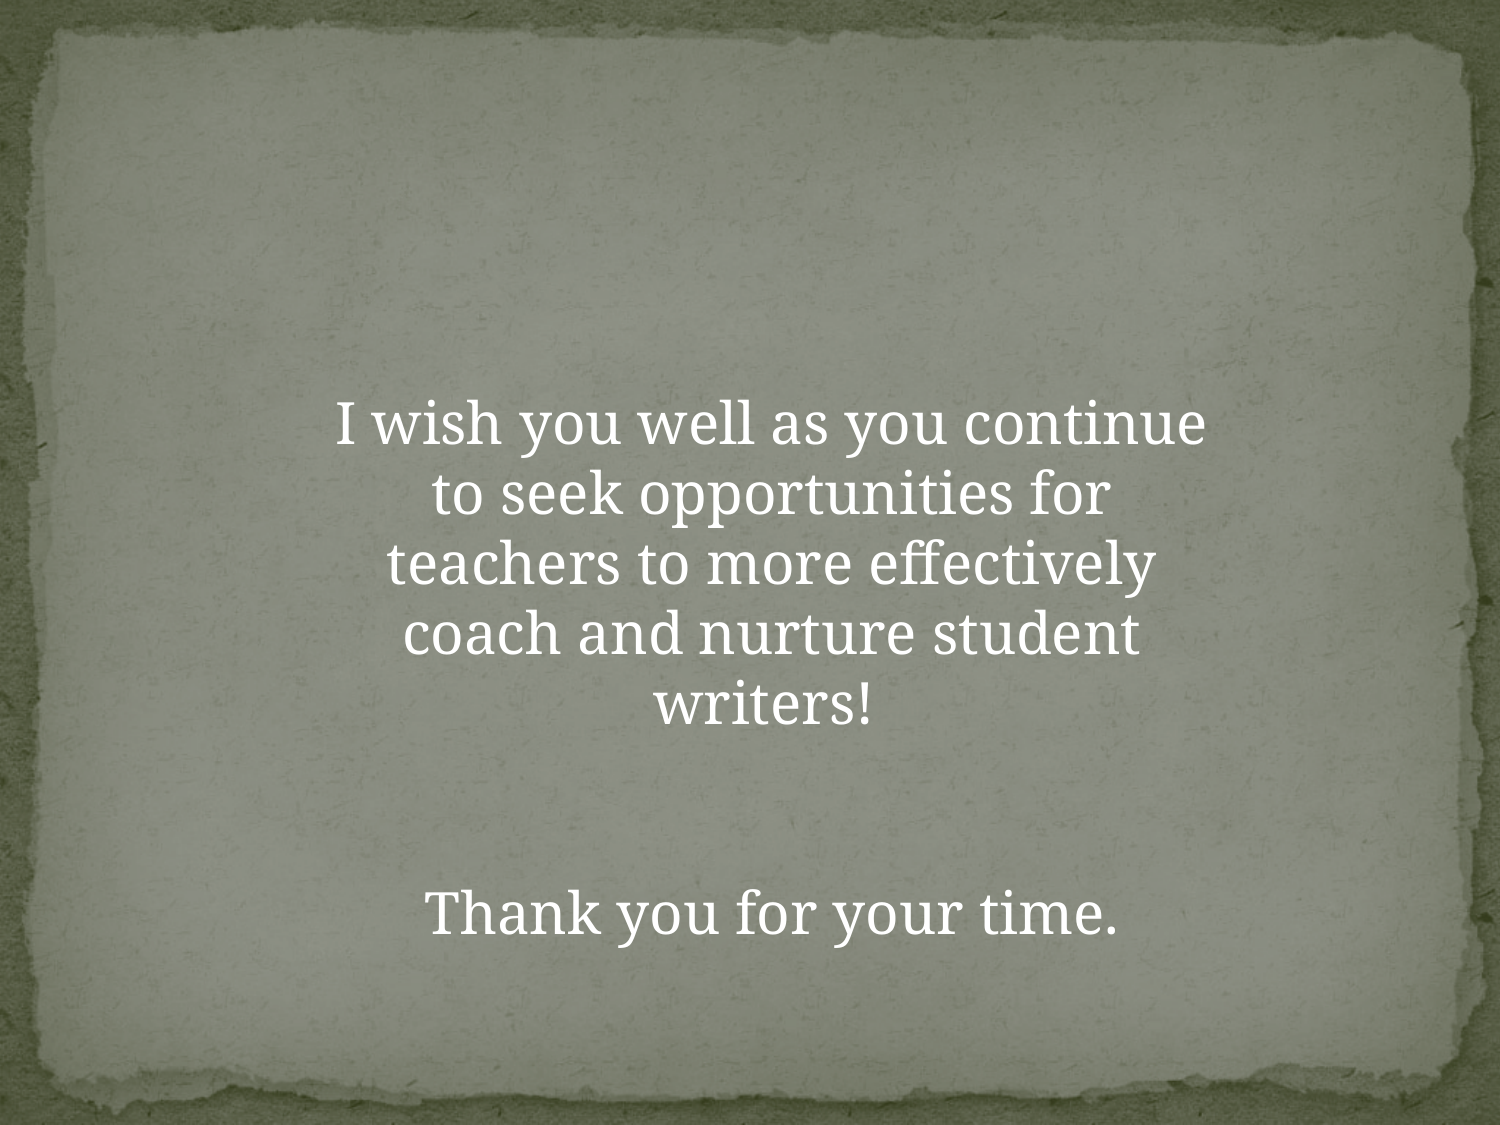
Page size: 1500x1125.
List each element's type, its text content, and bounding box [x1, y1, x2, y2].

text_box I wish you well as you continue to seek opportunities for teachers to more effectively coach and nurture student writers! Thank you for your time. [314, 379, 1230, 954]
